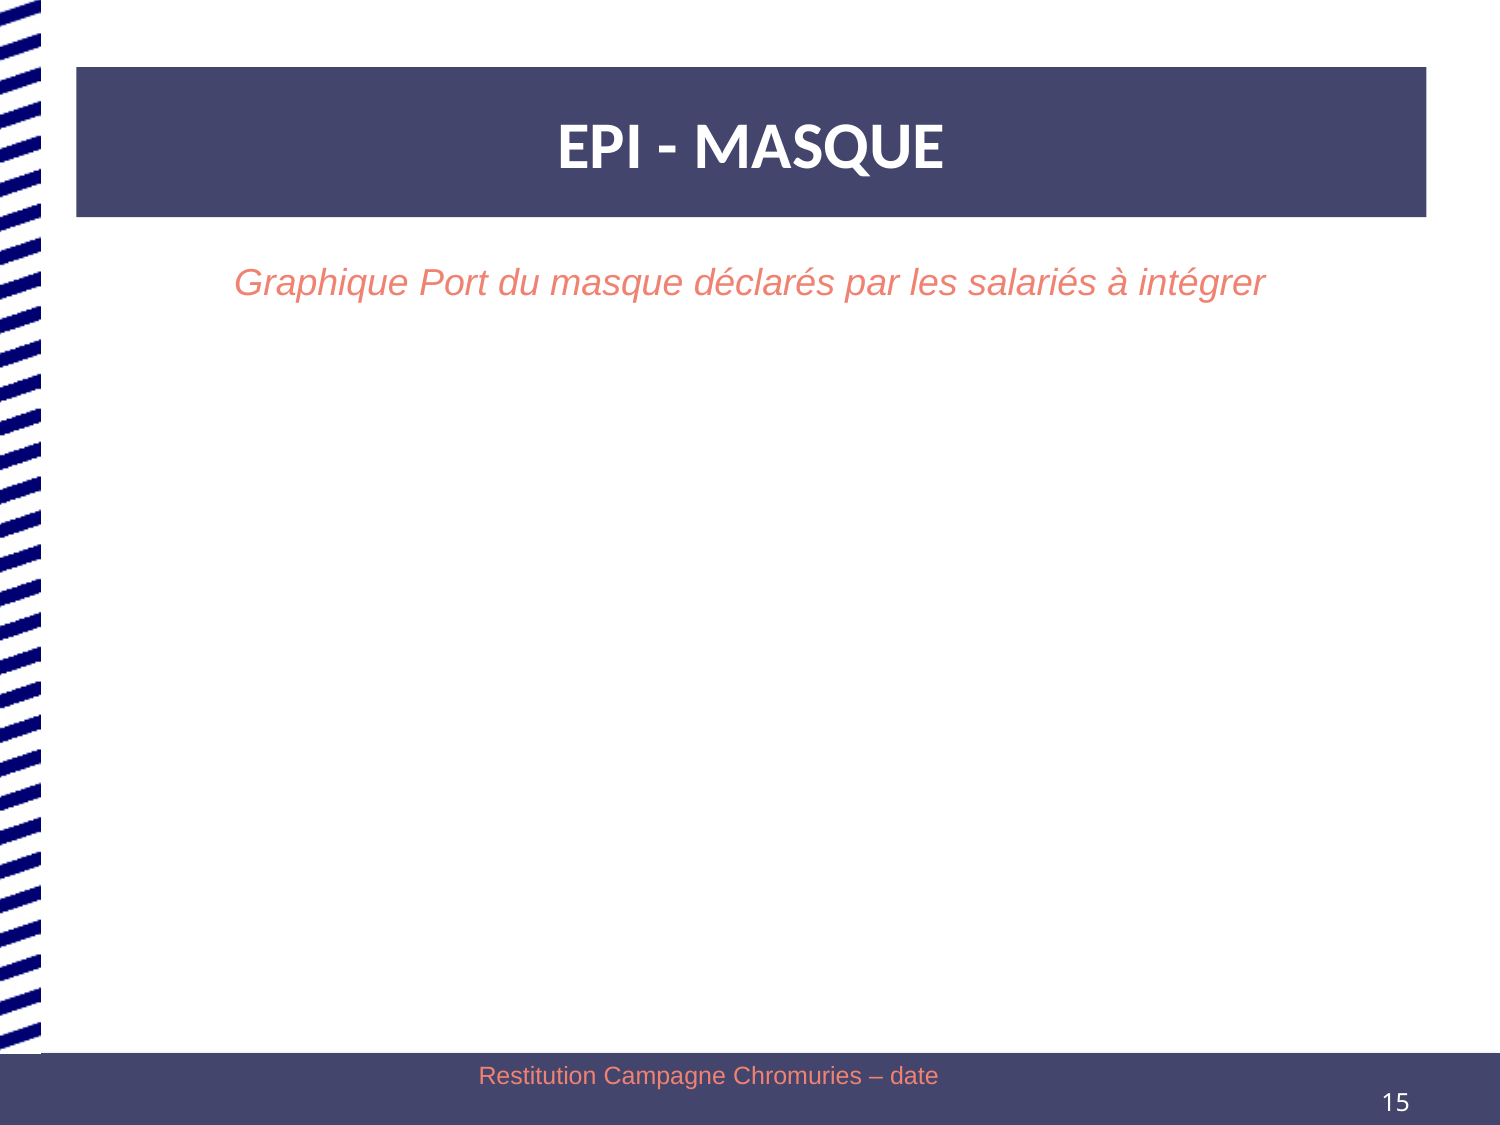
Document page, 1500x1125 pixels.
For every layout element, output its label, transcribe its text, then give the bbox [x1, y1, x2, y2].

picture [0, 0, 41, 1054]
text_box Graphique Port du masque déclarés par les salariés à intégrer [74, 250, 1425, 311]
footer Restitution Campagne Chromuries – date [456, 1044, 963, 1105]
slide_number 15 [1074, 1073, 1425, 1125]
title Epi - masque [76, 67, 1427, 218]
